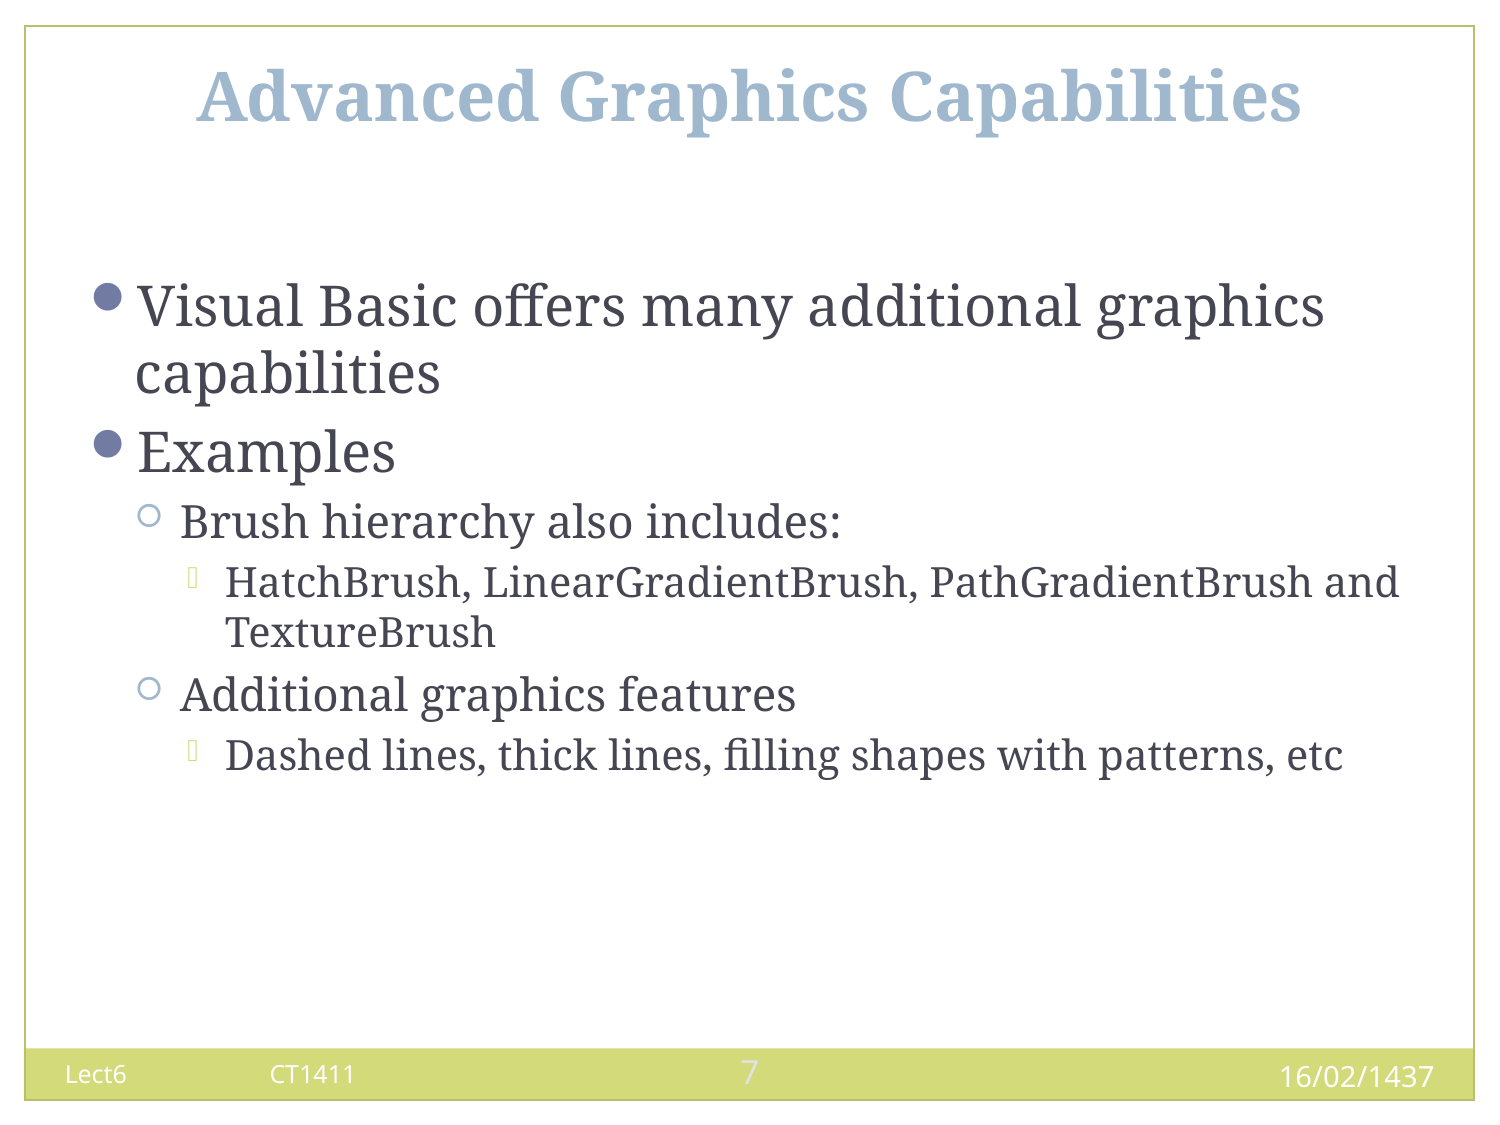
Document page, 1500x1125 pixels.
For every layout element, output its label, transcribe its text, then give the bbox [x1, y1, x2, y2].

slide_number 7 [699, 1037, 800, 1110]
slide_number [950, 1050, 1450, 1111]
text_box Visual Basic offers many additional graphics capabilities Examples Brush hierarchy also includes: HatchBrush, LinearGradientBrush, PathGradientBrush and TextureBrush Additional graphics features Dashed lines, thick lines, filling shapes with patterns, etc [74, 262, 1425, 1005]
footer Lect6 CT1411 [50, 1051, 638, 1112]
text_box Advanced Graphics Capabilities [74, 45, 1425, 233]
